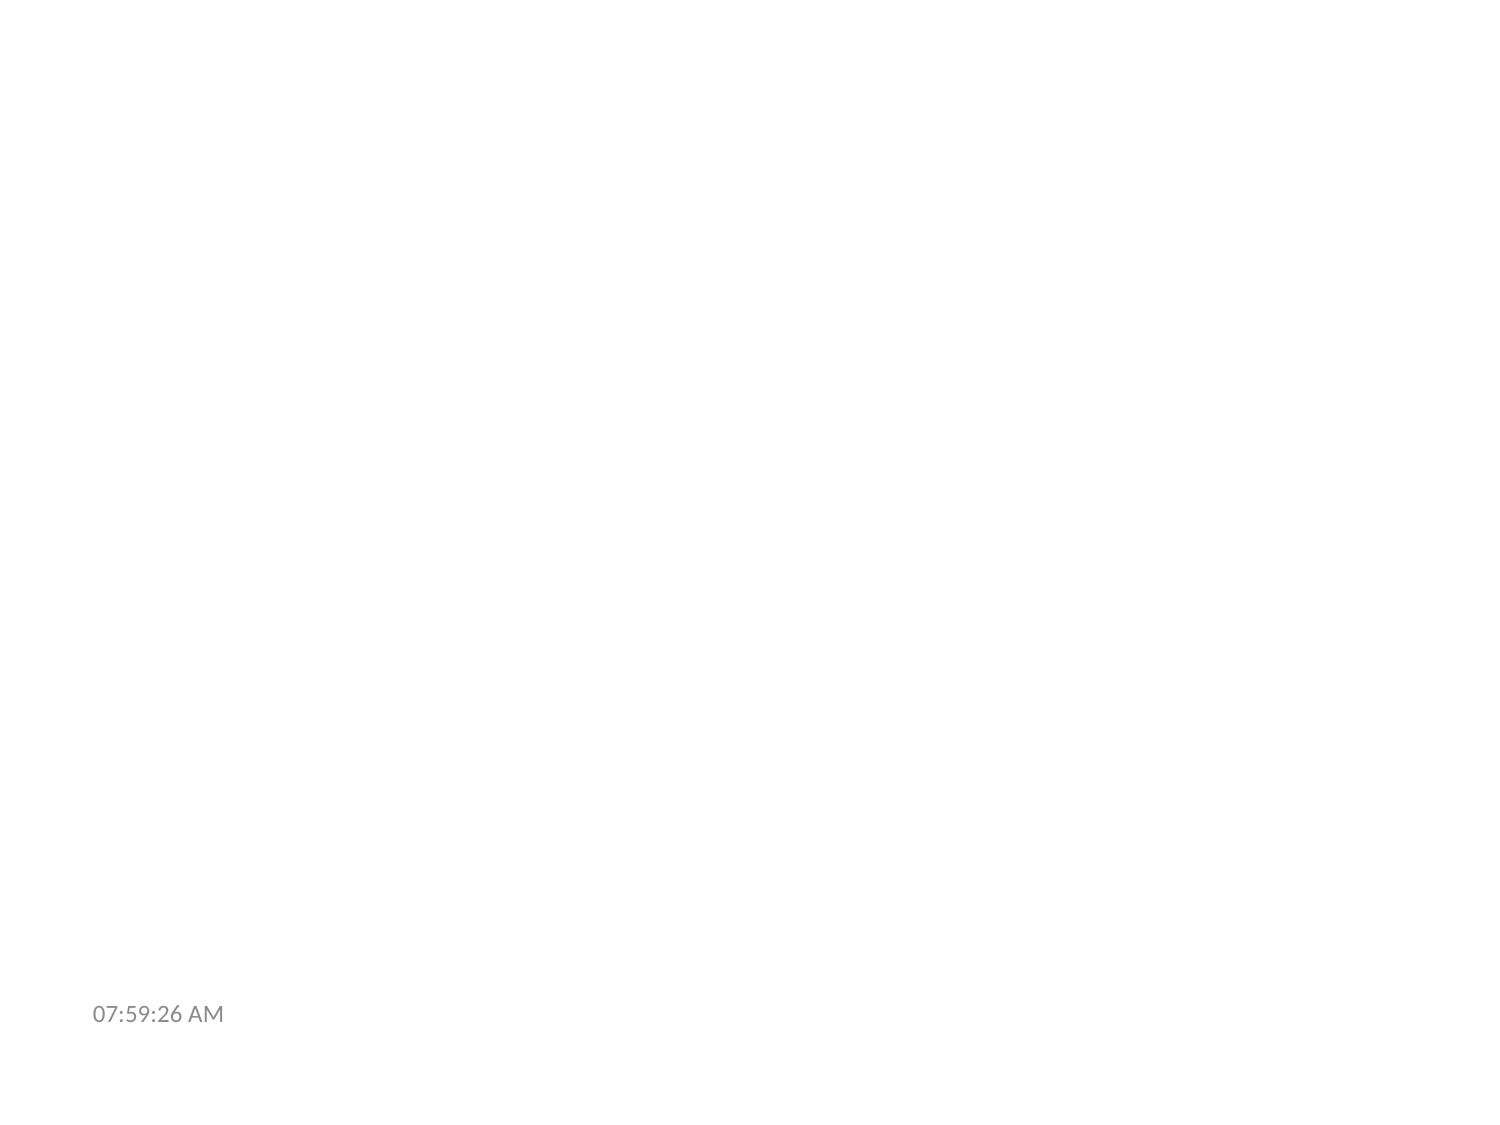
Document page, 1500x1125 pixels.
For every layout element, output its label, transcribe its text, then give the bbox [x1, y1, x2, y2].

text_box 3:35:09 PM [77, 982, 428, 1043]
